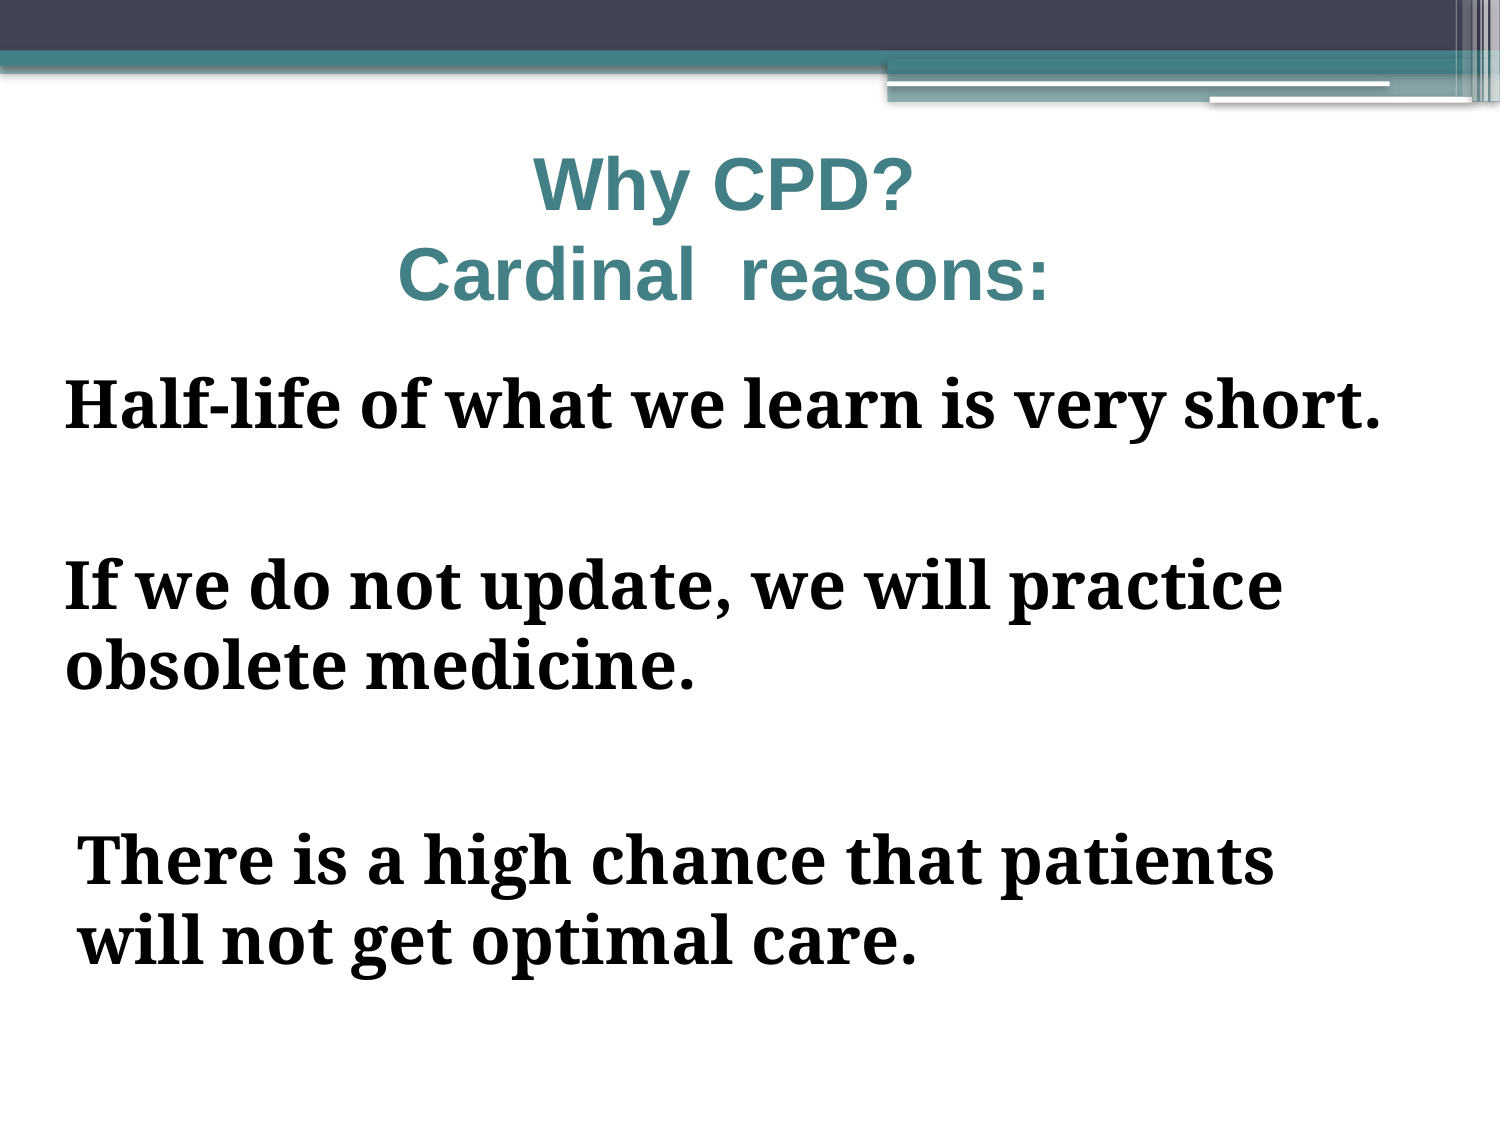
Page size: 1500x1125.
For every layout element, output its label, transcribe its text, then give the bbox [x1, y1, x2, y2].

text_box Why CPD? Cardinal reasons: [349, 128, 1100, 323]
text_box If we do not update, we will practice obsolete medicine. [50, 535, 1450, 711]
text_box Half-life of what we learn is very short. [50, 354, 1450, 449]
text_box There is a high chance that patients will not get optimal care. [62, 810, 1413, 986]
